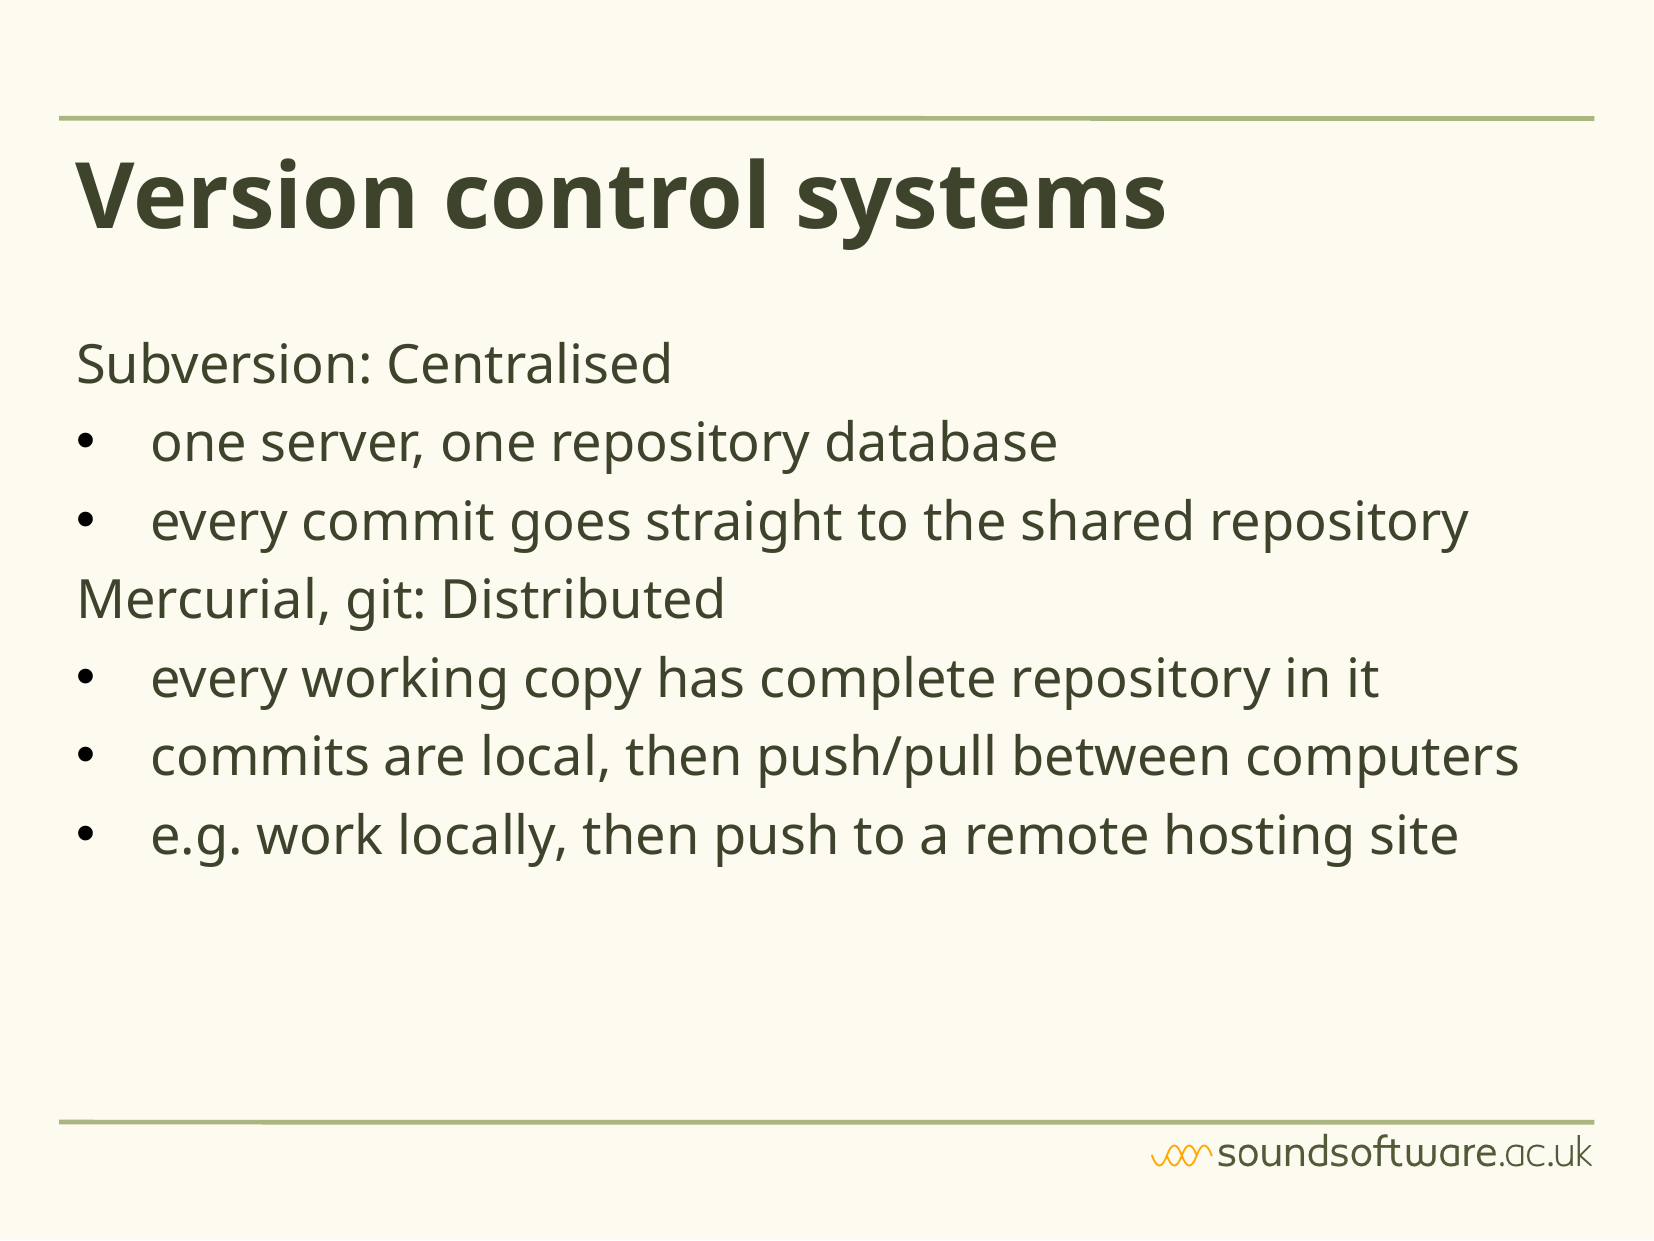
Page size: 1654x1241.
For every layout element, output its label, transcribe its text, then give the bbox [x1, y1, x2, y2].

text_box Subversion: Centralised one server, one repository database every commit goes straight to the shared repository Mercurial, git: Distributed every working copy has complete repository in it commits are local, then push/pull between computers e.g. work locally, then push to a remote hosting site [59, 321, 1593, 1139]
title Version control systems [59, 118, 1593, 265]
picture [1151, 1139, 1592, 1167]
